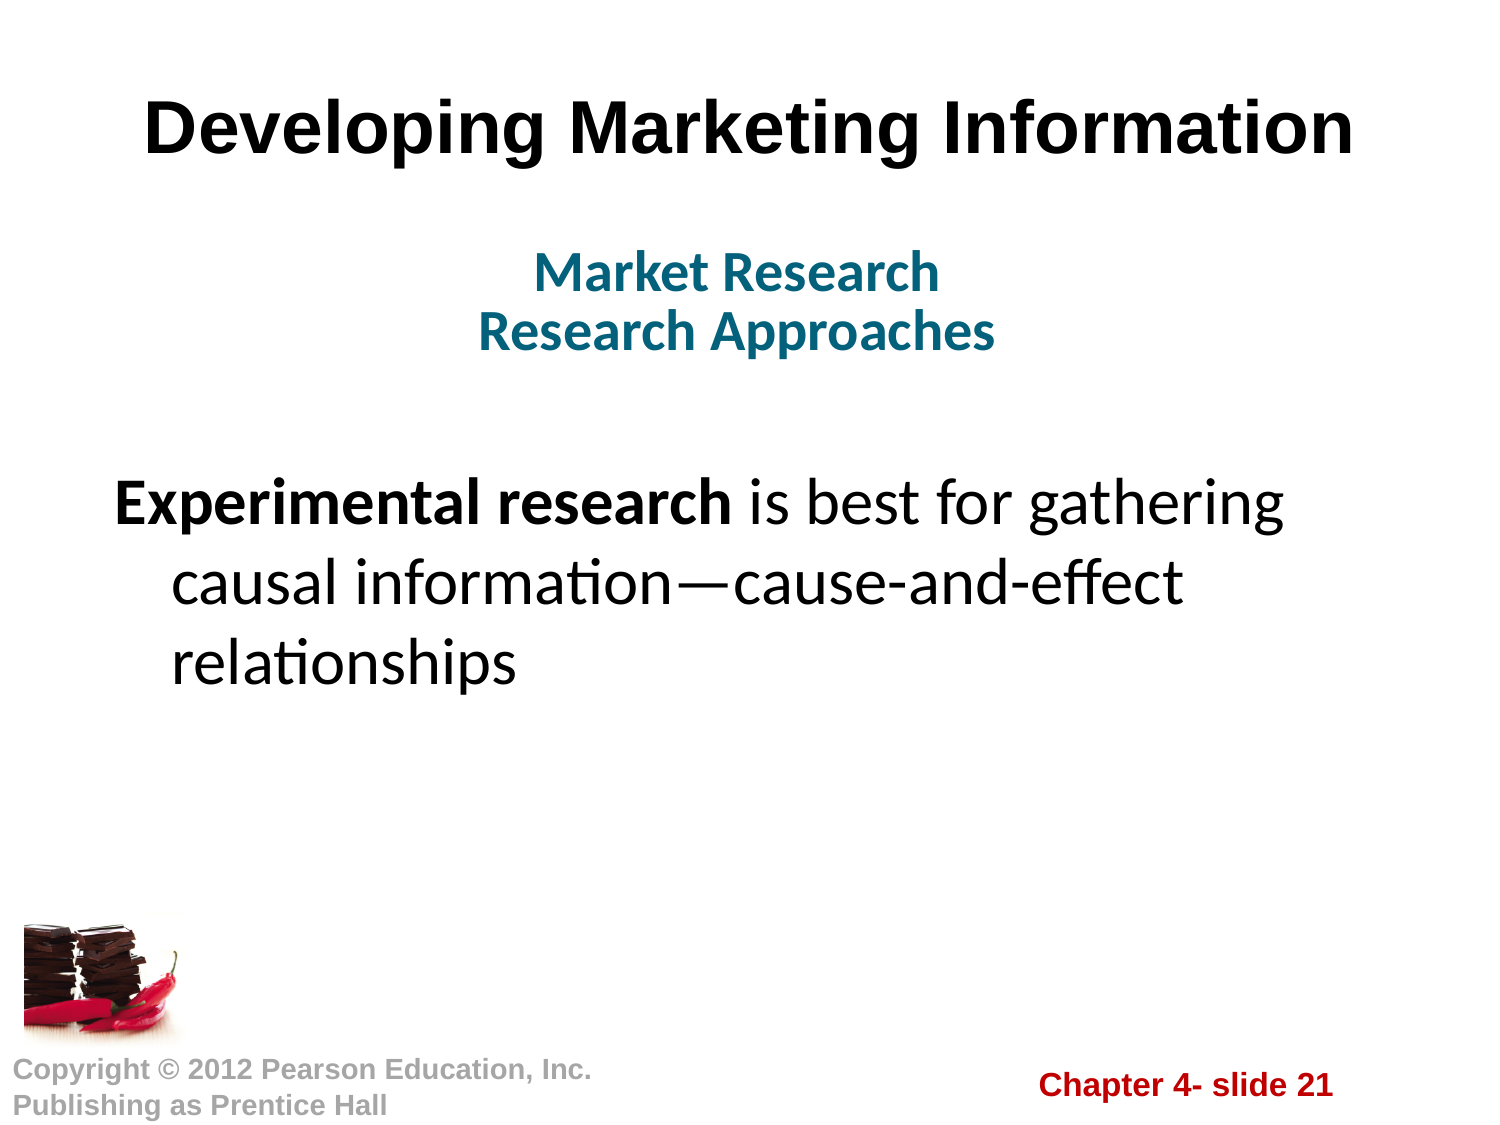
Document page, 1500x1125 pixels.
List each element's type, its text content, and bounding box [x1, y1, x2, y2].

picture [24, 912, 99, 1050]
title Developing Marketing Information [112, 37, 1388, 226]
list Experimental research is best for gathering causal information—cause-and-effect relationships [99, 449, 1376, 1125]
list Market Research Research Approaches [149, 237, 1326, 301]
